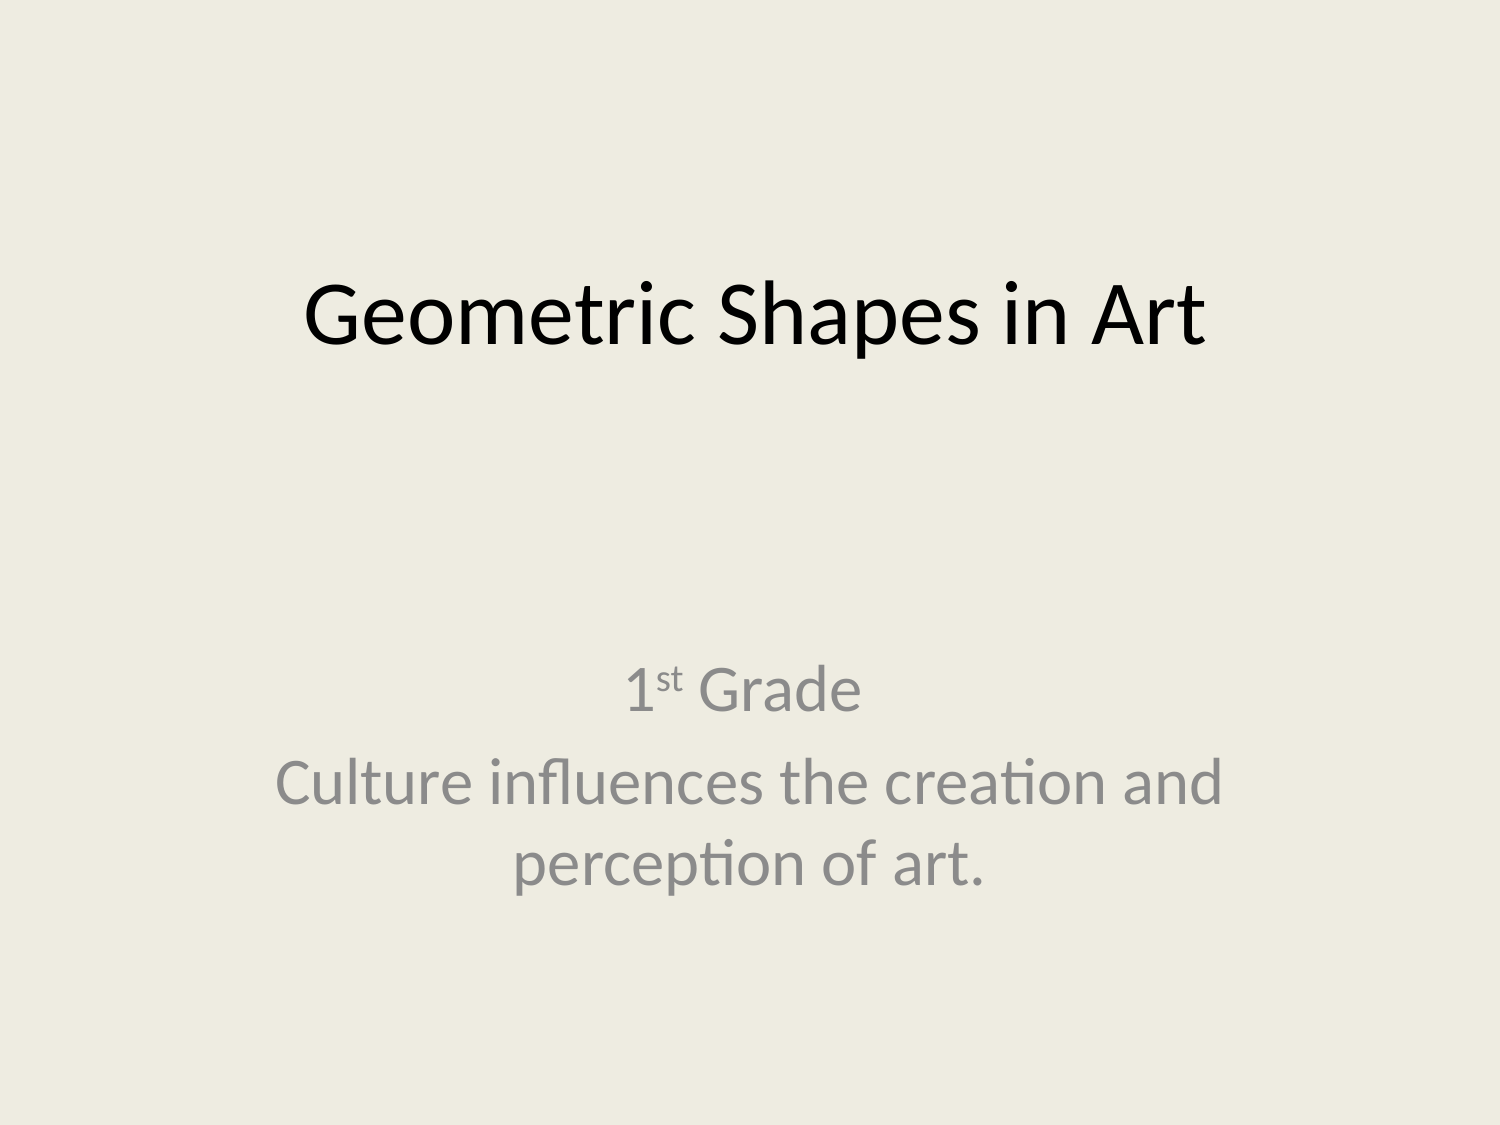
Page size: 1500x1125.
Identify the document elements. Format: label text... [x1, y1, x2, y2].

subtitle 1st Grade Culture influences the creation and perception of art. [225, 637, 1275, 925]
title Geometric Shapes in Art [62, 187, 1450, 429]
